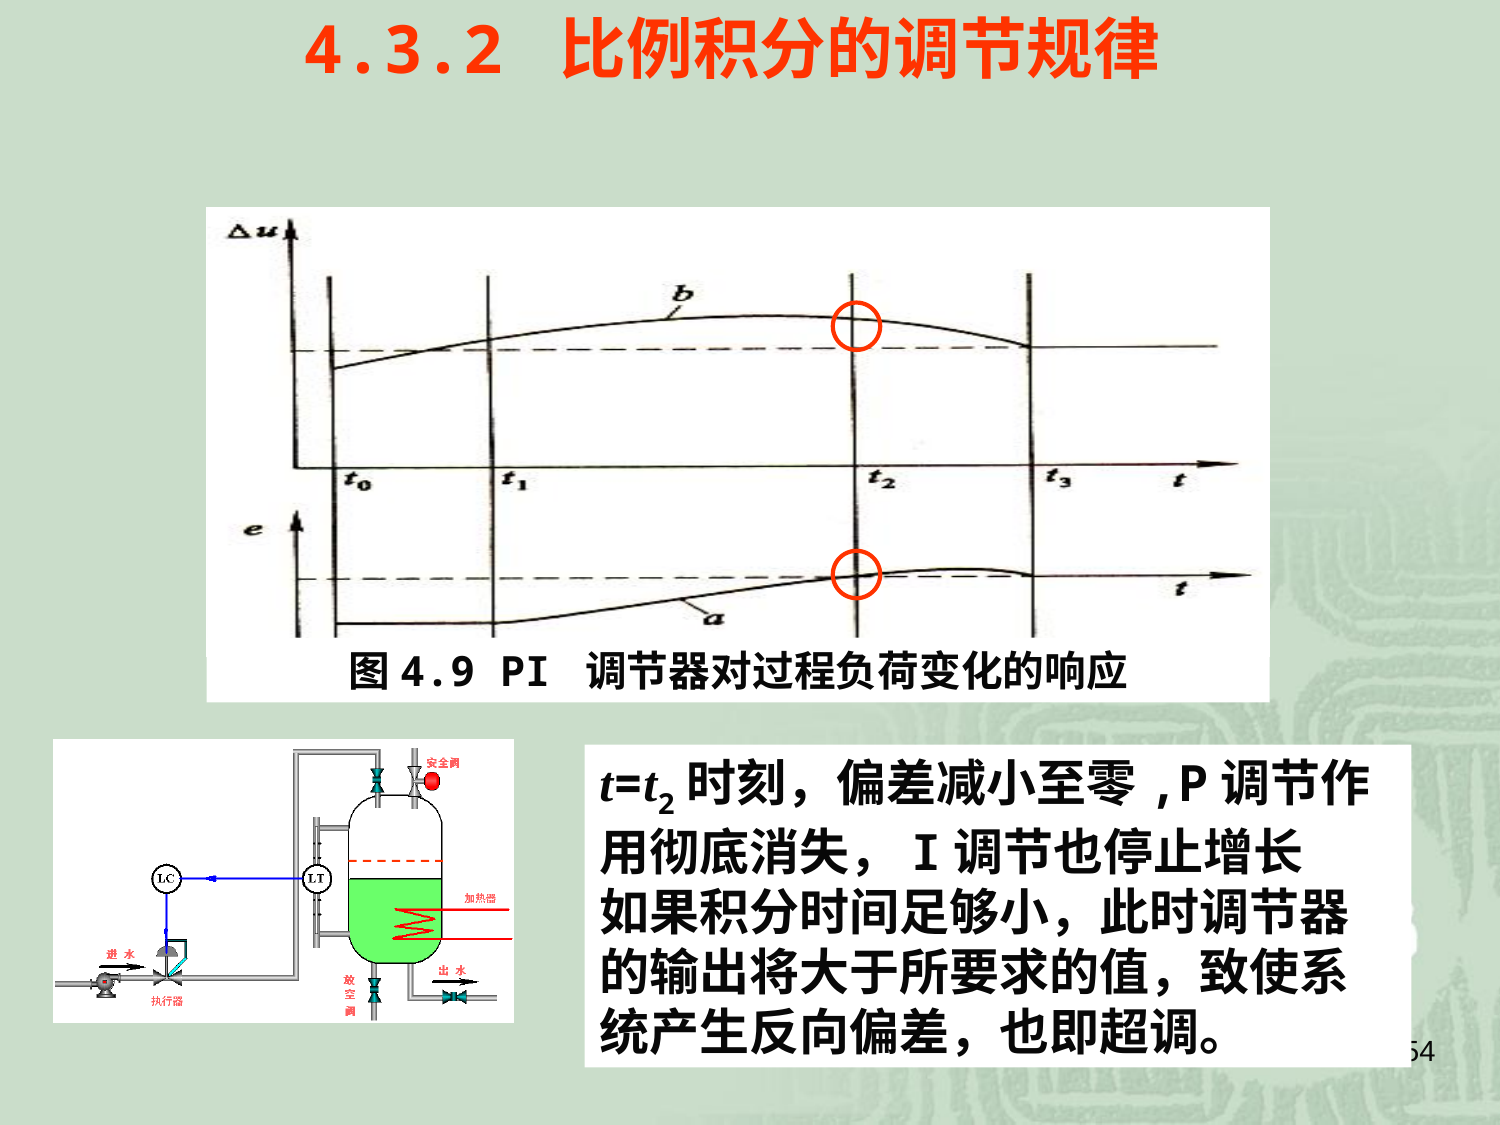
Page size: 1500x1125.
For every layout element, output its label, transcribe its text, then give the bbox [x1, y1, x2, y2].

text_box 4.3.2 比例积分的调节规律 [242, 0, 1223, 95]
picture [0, 0, 1500, 1125]
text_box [206, 207, 1271, 703]
text_box t=t2时刻，偏差减小至零,P调节作用彻底消失，I调节也停止增长 如果积分时间足够小，此时调节器的输出将大于所要求的值，致使系统产生反向偏差，也即超调。 [584, 744, 1412, 1068]
slide_number 54 [1074, 1024, 1451, 1103]
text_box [52, 739, 515, 1023]
